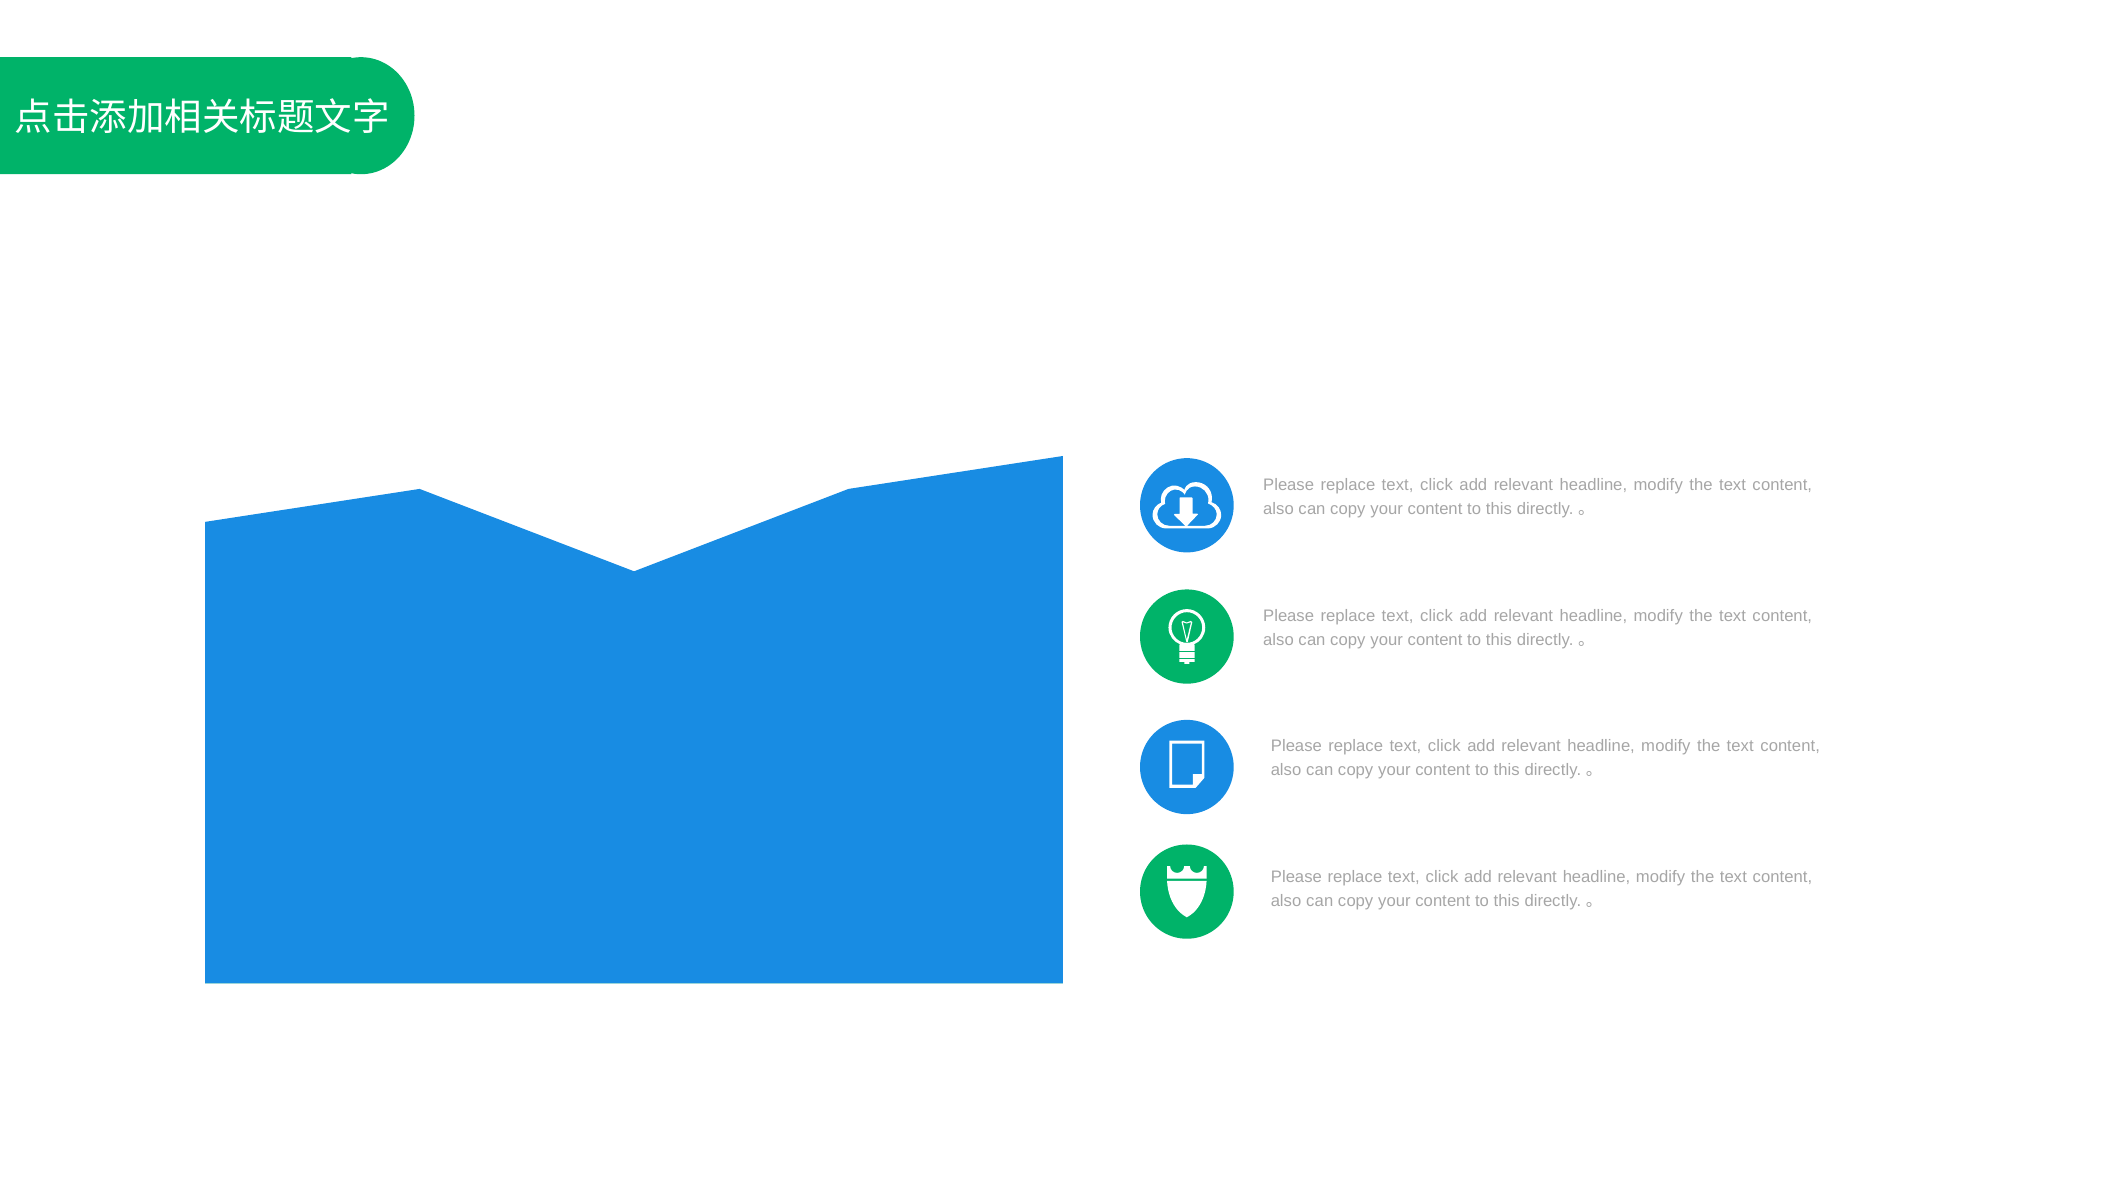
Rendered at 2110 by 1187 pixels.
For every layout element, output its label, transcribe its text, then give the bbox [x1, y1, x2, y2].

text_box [1168, 609, 1206, 664]
text_box [1138, 843, 1235, 940]
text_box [1167, 865, 1207, 918]
text_box Please replace text, click add relevant headline, modify the text content, also can copy your content to this directly.。 [1255, 466, 1822, 522]
text_box Please replace text, click add relevant headline, modify the text content, also can copy your content to this directly.。 [1262, 857, 1822, 914]
text_box [1138, 718, 1235, 816]
text_box [1138, 457, 1235, 554]
text_box [1169, 740, 1205, 788]
text_box [1152, 482, 1222, 529]
chart [187, 394, 1081, 996]
text_box [1138, 588, 1235, 685]
text_box Please replace text, click add relevant headline, modify the text content, also can copy your content to this directly.。 [1255, 596, 1822, 653]
text_box 点击添加相关标题文字 [0, 85, 415, 146]
text_box Please replace text, click add relevant headline, modify the text content, also can copy your content to this directly.。 [1262, 727, 1829, 783]
